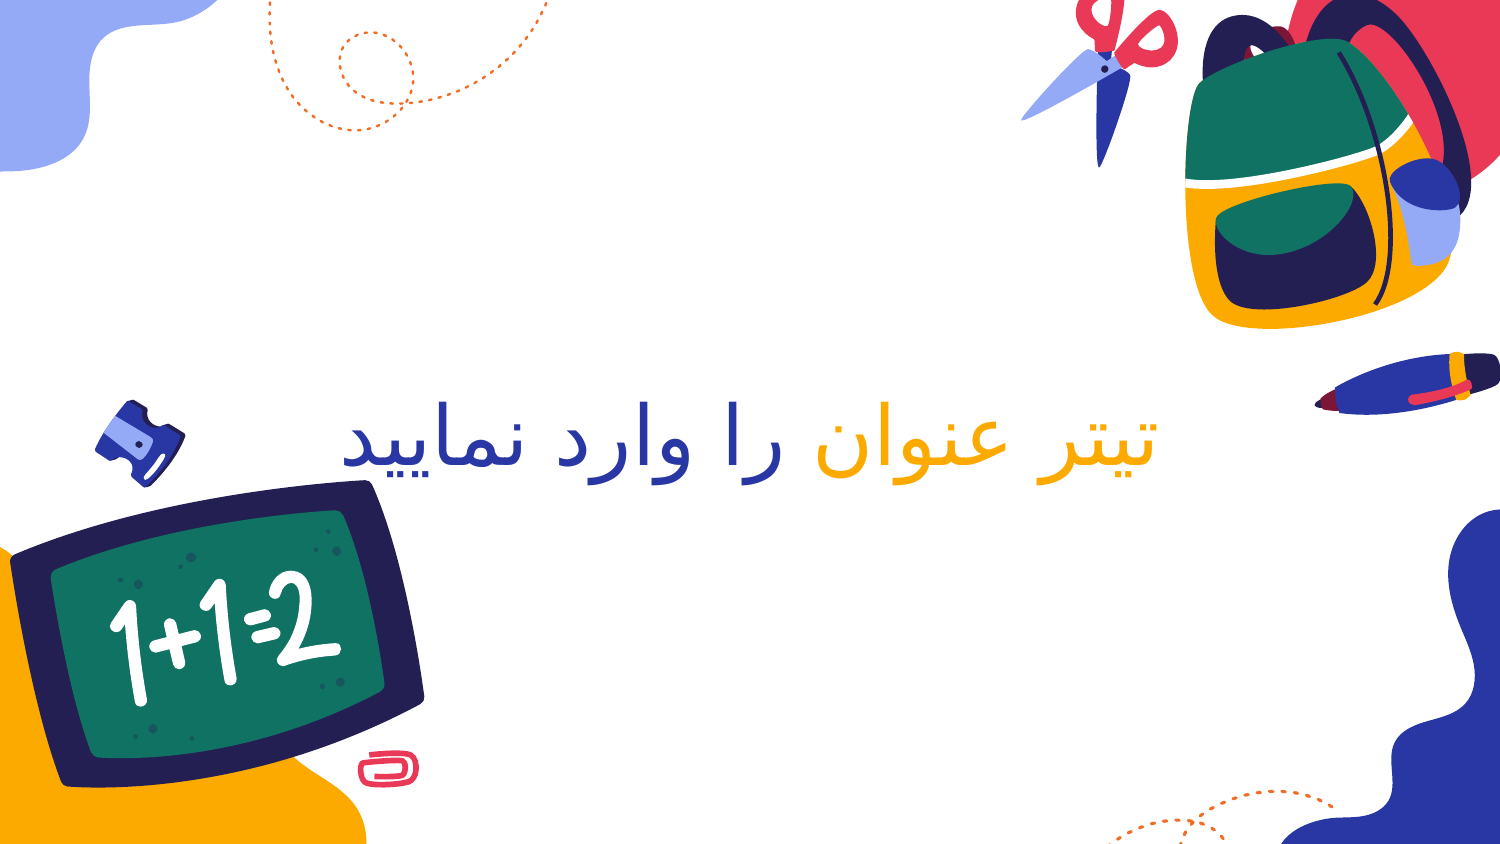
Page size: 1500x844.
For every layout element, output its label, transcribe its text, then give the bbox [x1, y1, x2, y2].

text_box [1019, 0, 1500, 488]
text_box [9, 399, 425, 788]
text_box تیتر عنوان را وارد نمایید [297, 324, 1014, 490]
